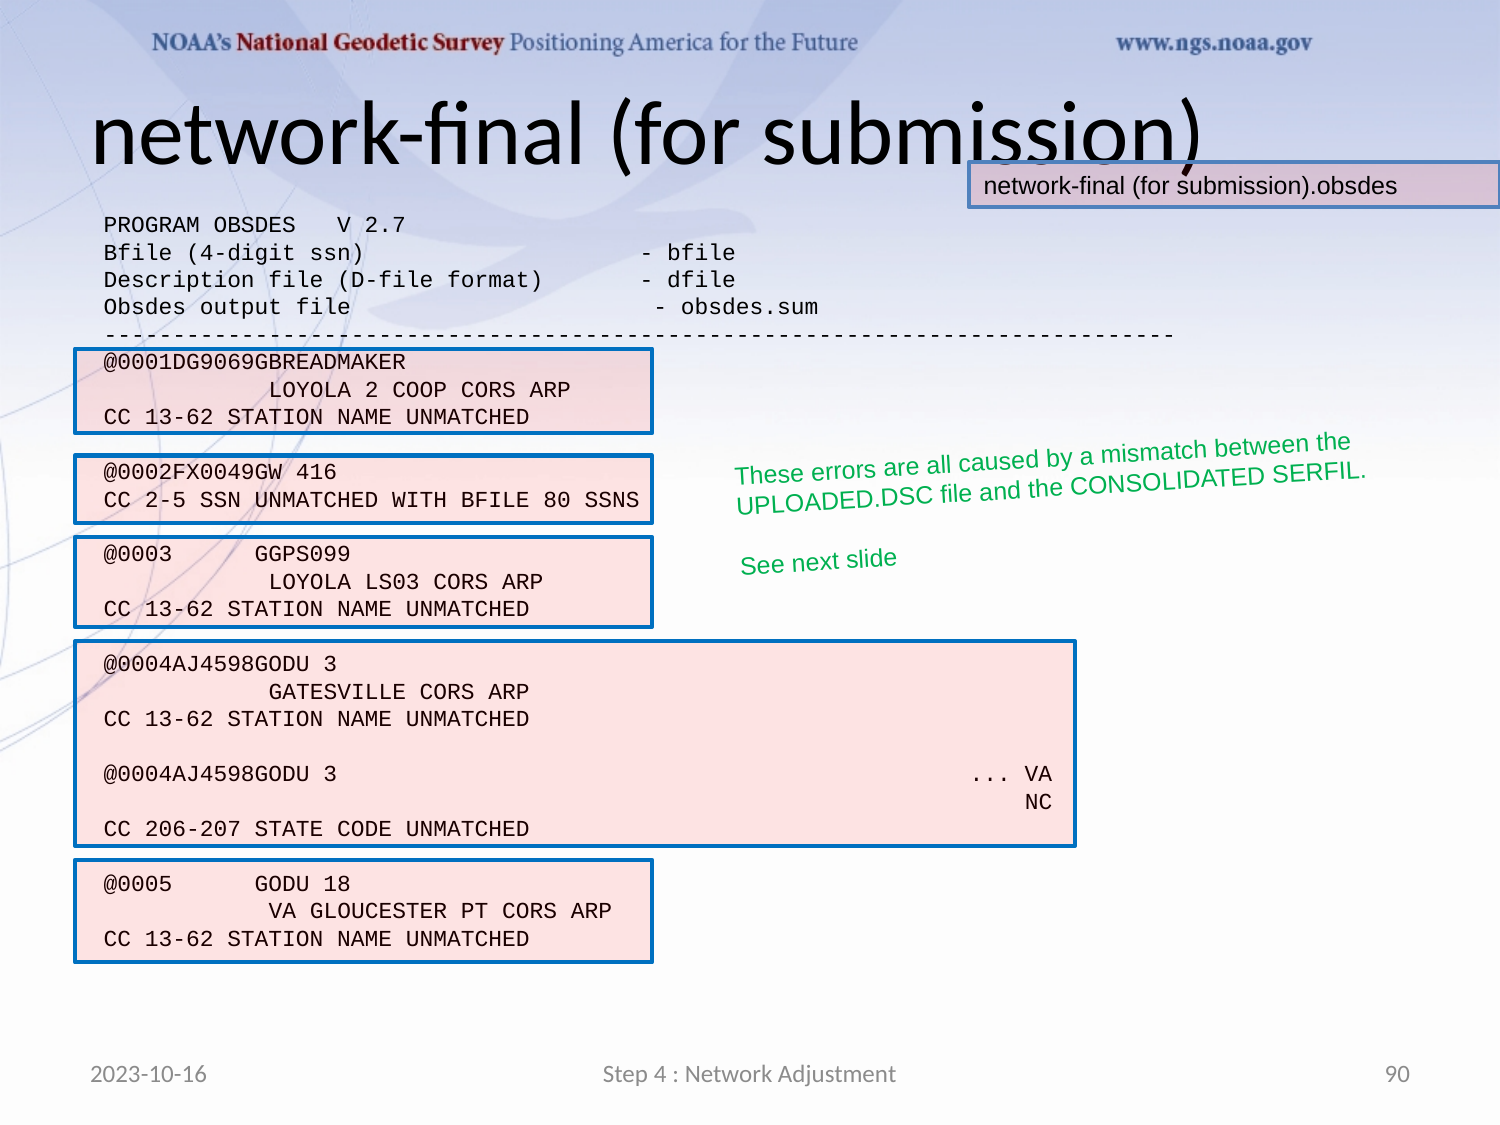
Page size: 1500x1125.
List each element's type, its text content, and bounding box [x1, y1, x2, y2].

text_box [73, 347, 654, 435]
title network-final (for submission) [74, 74, 1426, 181]
text_box These errors are all caused by a mismatch between the UPLOADED.DSC file and the CONSOLIDATED SERFIL. See next slide [718, 412, 1422, 589]
text_box network-final (for submission).obsdes [968, 162, 1500, 208]
text_box PROGRAM OBSDES V 2.7 Bfile (4-digit ssn) - bfile Description file (D-file format) - dfile Obsdes output file - obsdes.sum ------------------------------------------------------------------------------ @0001DG9069GBREADMAKER LOYOLA 2 COOP CORS ARP CC 13-62 STATION NAME UNMATCHED @0002FX0049GW 416 CC 2-5 SSN UNMATCHED WITH BFILE 80 SSNS @0003 GGPS099 LOYOLA LS03 CORS ARP CC 13-62 STATION NAME UNMATCHED @0004AJ4598GODU 3 GATESVILLE CORS ARP CC 13-62 STATION NAME UNMATCHED @0004AJ4598GODU 3 ... VA NC CC 206-207 STATE CODE UNMATCHED @0005 GODU 18 VA GLOUCESTER PT CORS ARP CC 13-62 STATION NAME UNMATCHED [75, 202, 1469, 986]
text_box [73, 535, 654, 629]
picture [0, 0, 1500, 1125]
footer Step 4 : Network Adjustment [512, 1042, 988, 1103]
text_box [73, 453, 654, 525]
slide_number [75, 1042, 425, 1103]
slide_number 90 [1074, 1042, 1425, 1103]
text_box [73, 639, 1077, 848]
text_box [73, 858, 654, 964]
